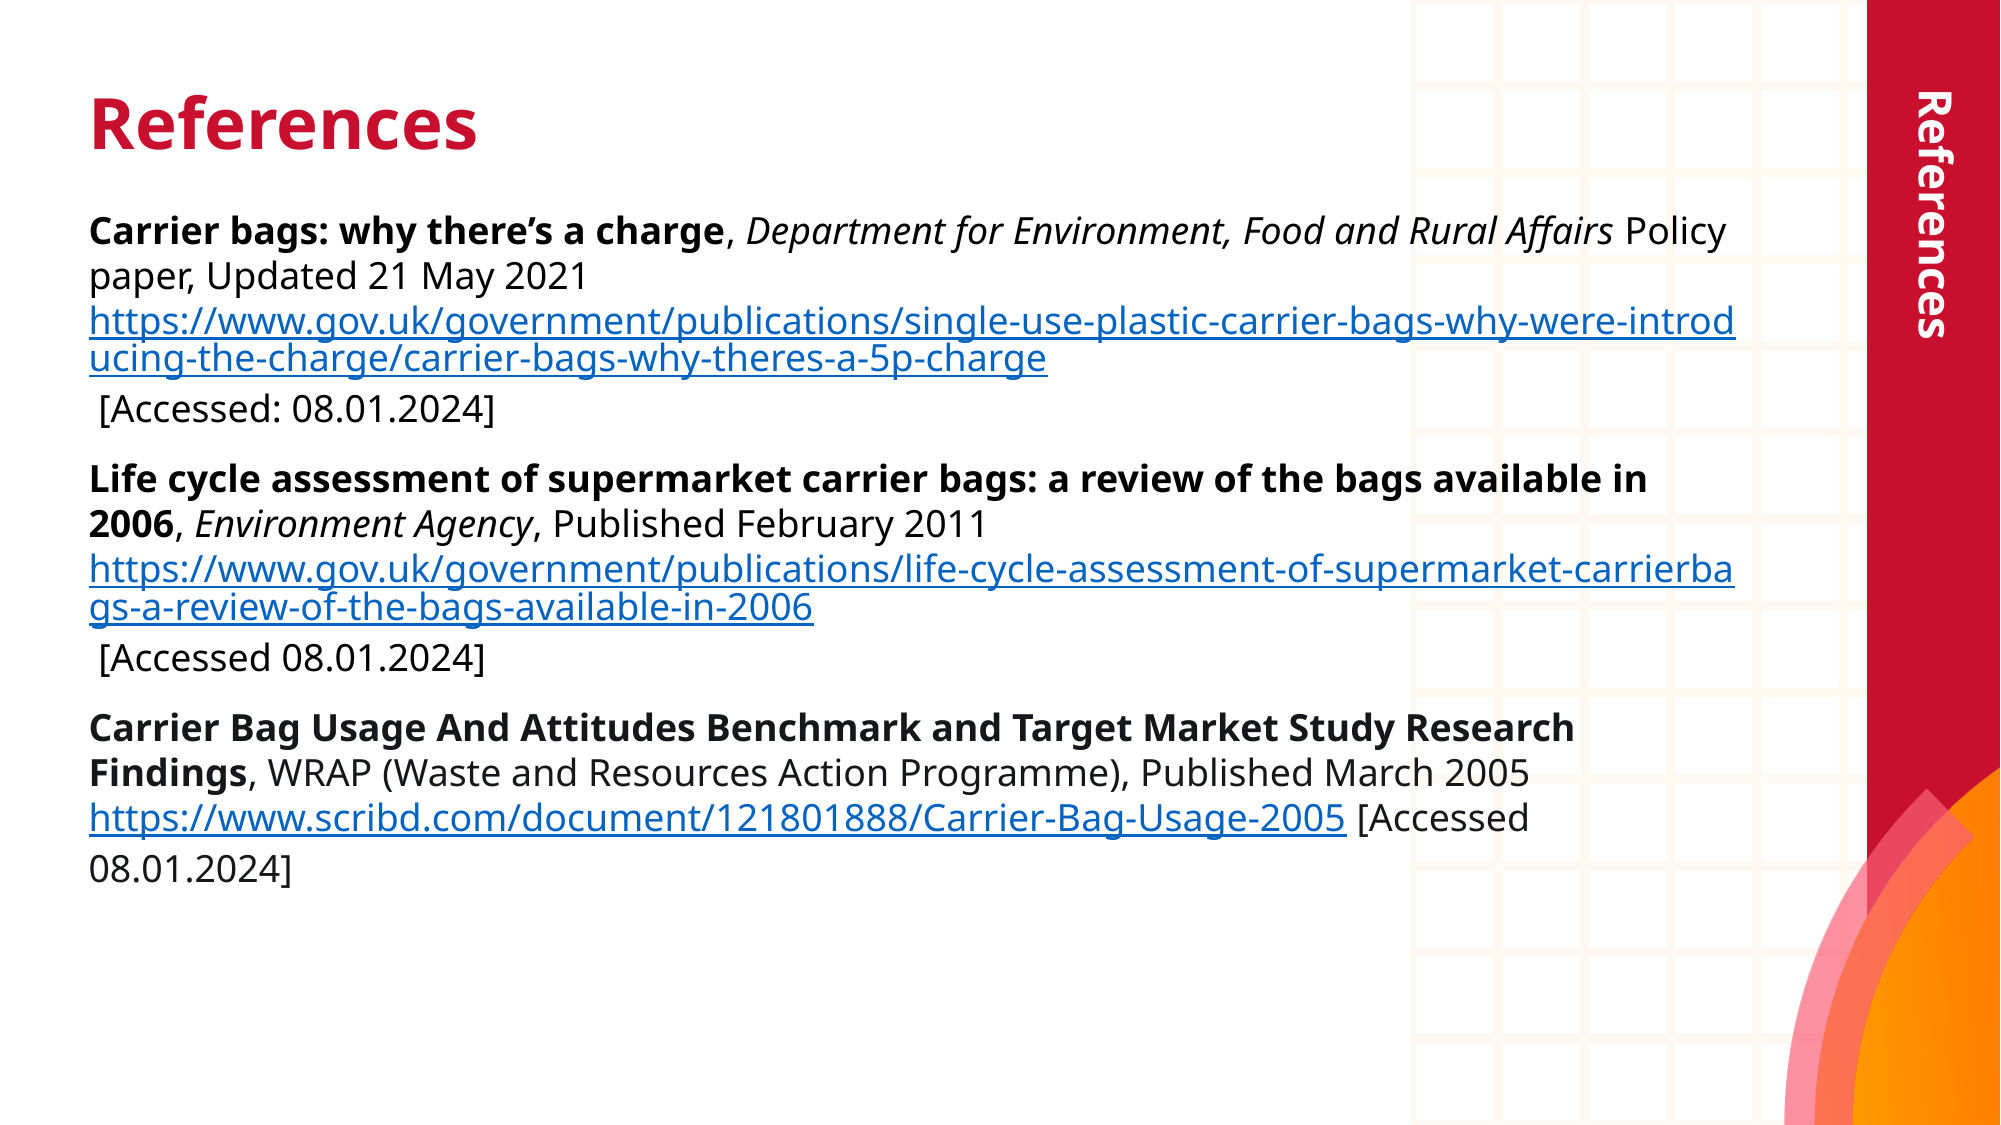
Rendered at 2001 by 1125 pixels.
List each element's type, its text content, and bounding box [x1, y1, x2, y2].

text_box References [1867, 88, 2000, 765]
list Carrier bags: why there’s a charge, Department for Environment, Food and Rural Affairs Policy paper, Updated 21 May 2021 https://www.gov.uk/government/publications/single-use-plastic-carrier-bags-why-were-introducing-the-charge/carrier-bags-why-theres-a-5p-charge [Accessed: 08.01.2024] Life cycle assessment of supermarket carrier bags: a review of the bags available in 2006, Environment Agency, Published February 2011 https://www.gov.uk/government/publications/life-cycle-assessment-of-supermarket-carrierbags-a-review-of-the-bags-available-in-2006 [Accessed 08.01.2024] Carrier Bag Usage And Attitudes Benchmark and Target Market Study Research Findings, WRAP (Waste and Resources Action Programme), Published March 2005 https://www.scribd.com/document/121801888/Carrier-Bag-Usage-2005 [Accessed 08.01.2024] [88, 206, 1743, 1034]
picture [1411, 0, 2000, 1125]
title References [88, 88, 1743, 161]
